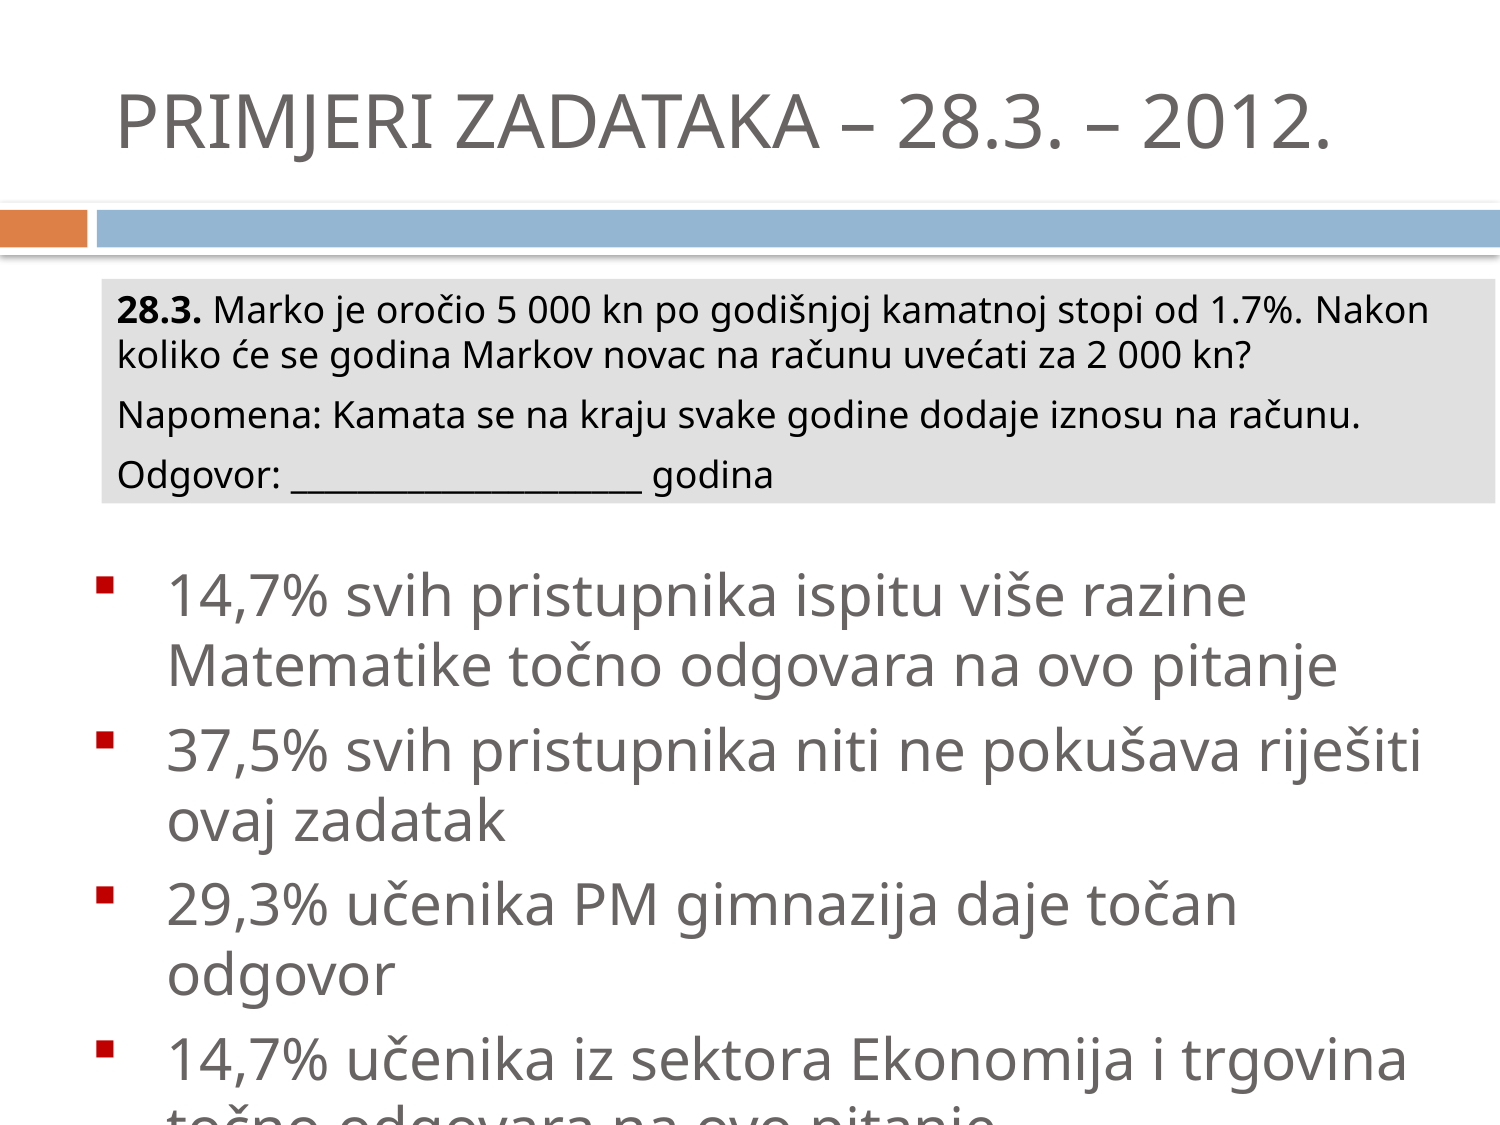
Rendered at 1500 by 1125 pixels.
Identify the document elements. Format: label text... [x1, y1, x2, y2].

list 28.3. Marko je oročio 5 000 kn po godišnjoj kamatnoj stopi od 1.7%. Nakon koliko će se godina Markov novac na računu uvećati za 2 000 kn? Napomena: Kamata se na kraju svake godine dodaje iznosu na računu. Odgovor: _____________________ godina [101, 278, 1496, 504]
text_box 14,7% svih pristupnika ispitu više razine Matematike točno odgovara na ovo pitanje 37,5% svih pristupnika niti ne pokušava riješiti ovaj zadatak 29,3% učenika PM gimnazija daje točan odgovor 14,7% učenika iz sektora Ekonomija i trgovina točno odgovara na ovo pitanje [76, 550, 1471, 1102]
title PRIMJERI ZADATAKA – 28.3. – 2012. [99, 37, 1438, 201]
